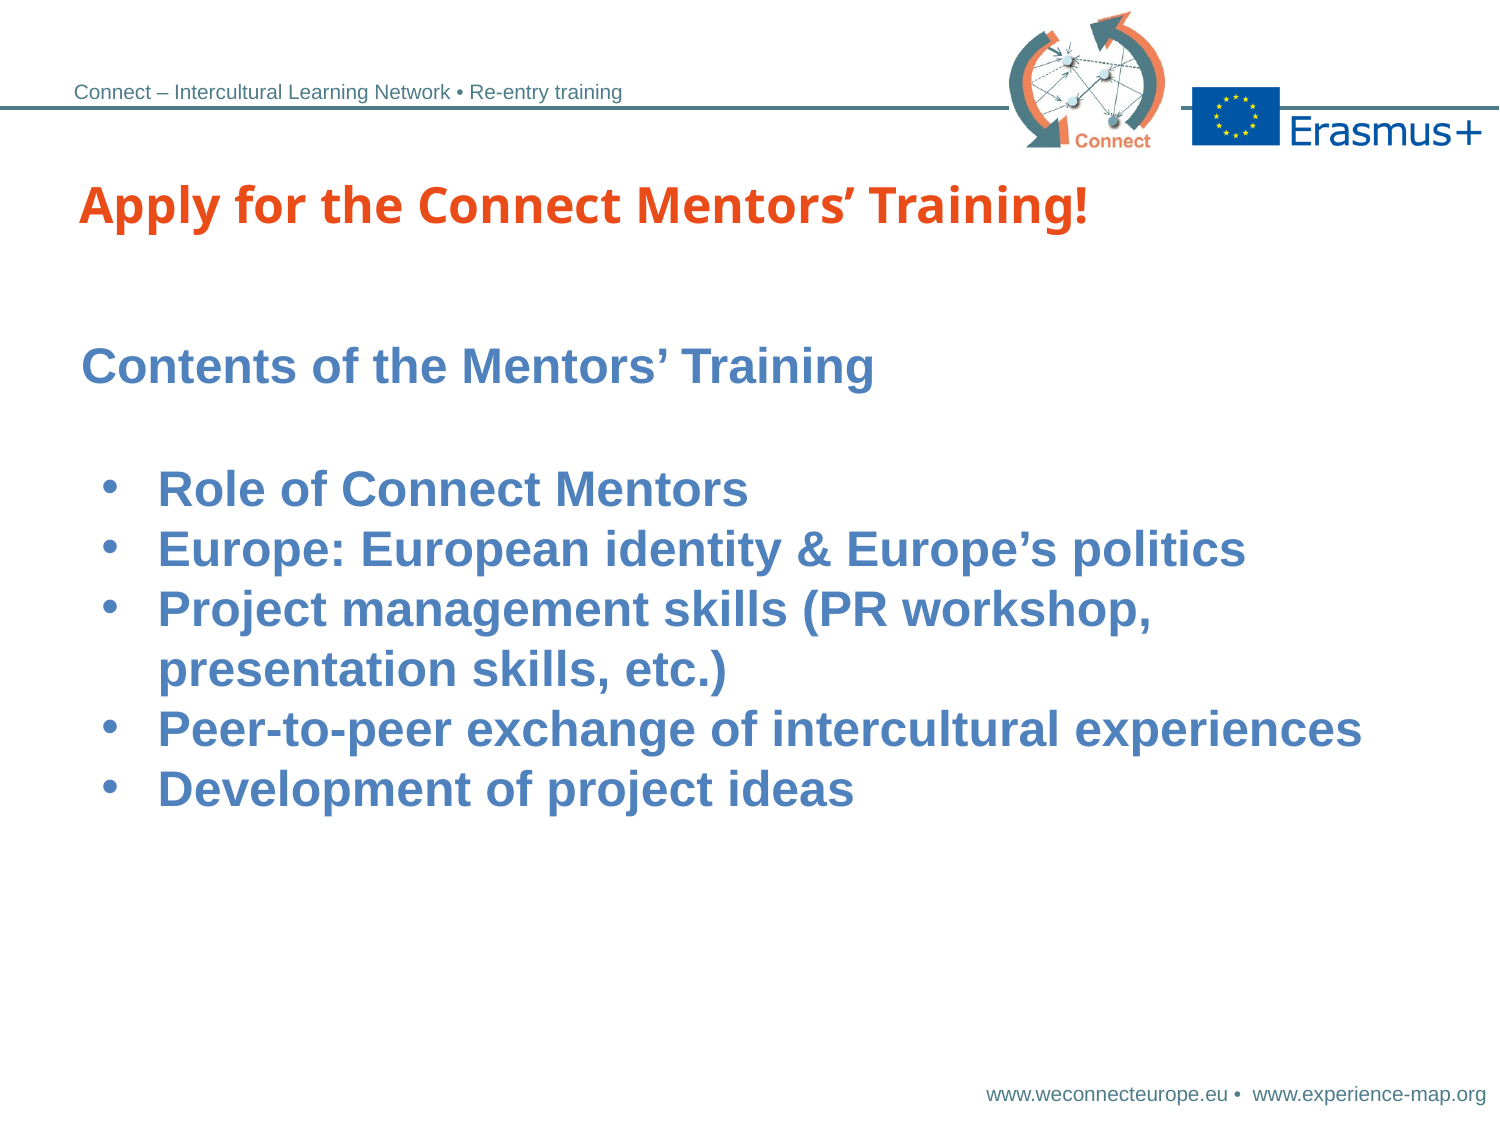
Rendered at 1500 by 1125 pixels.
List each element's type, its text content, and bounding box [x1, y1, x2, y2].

picture [1009, 11, 1498, 162]
text_box Contents of the Mentors’ Training [66, 326, 1435, 401]
text_box Role of Connect Mentors Europe: European identity & Europe’s politics Project management skills (PR workshop, presentation skills, etc.) Peer-to-peer exchange of intercultural experiences Development of project ideas [86, 449, 1434, 824]
text_box Apply for the Connect Mentors’ Training! [64, 166, 1436, 241]
